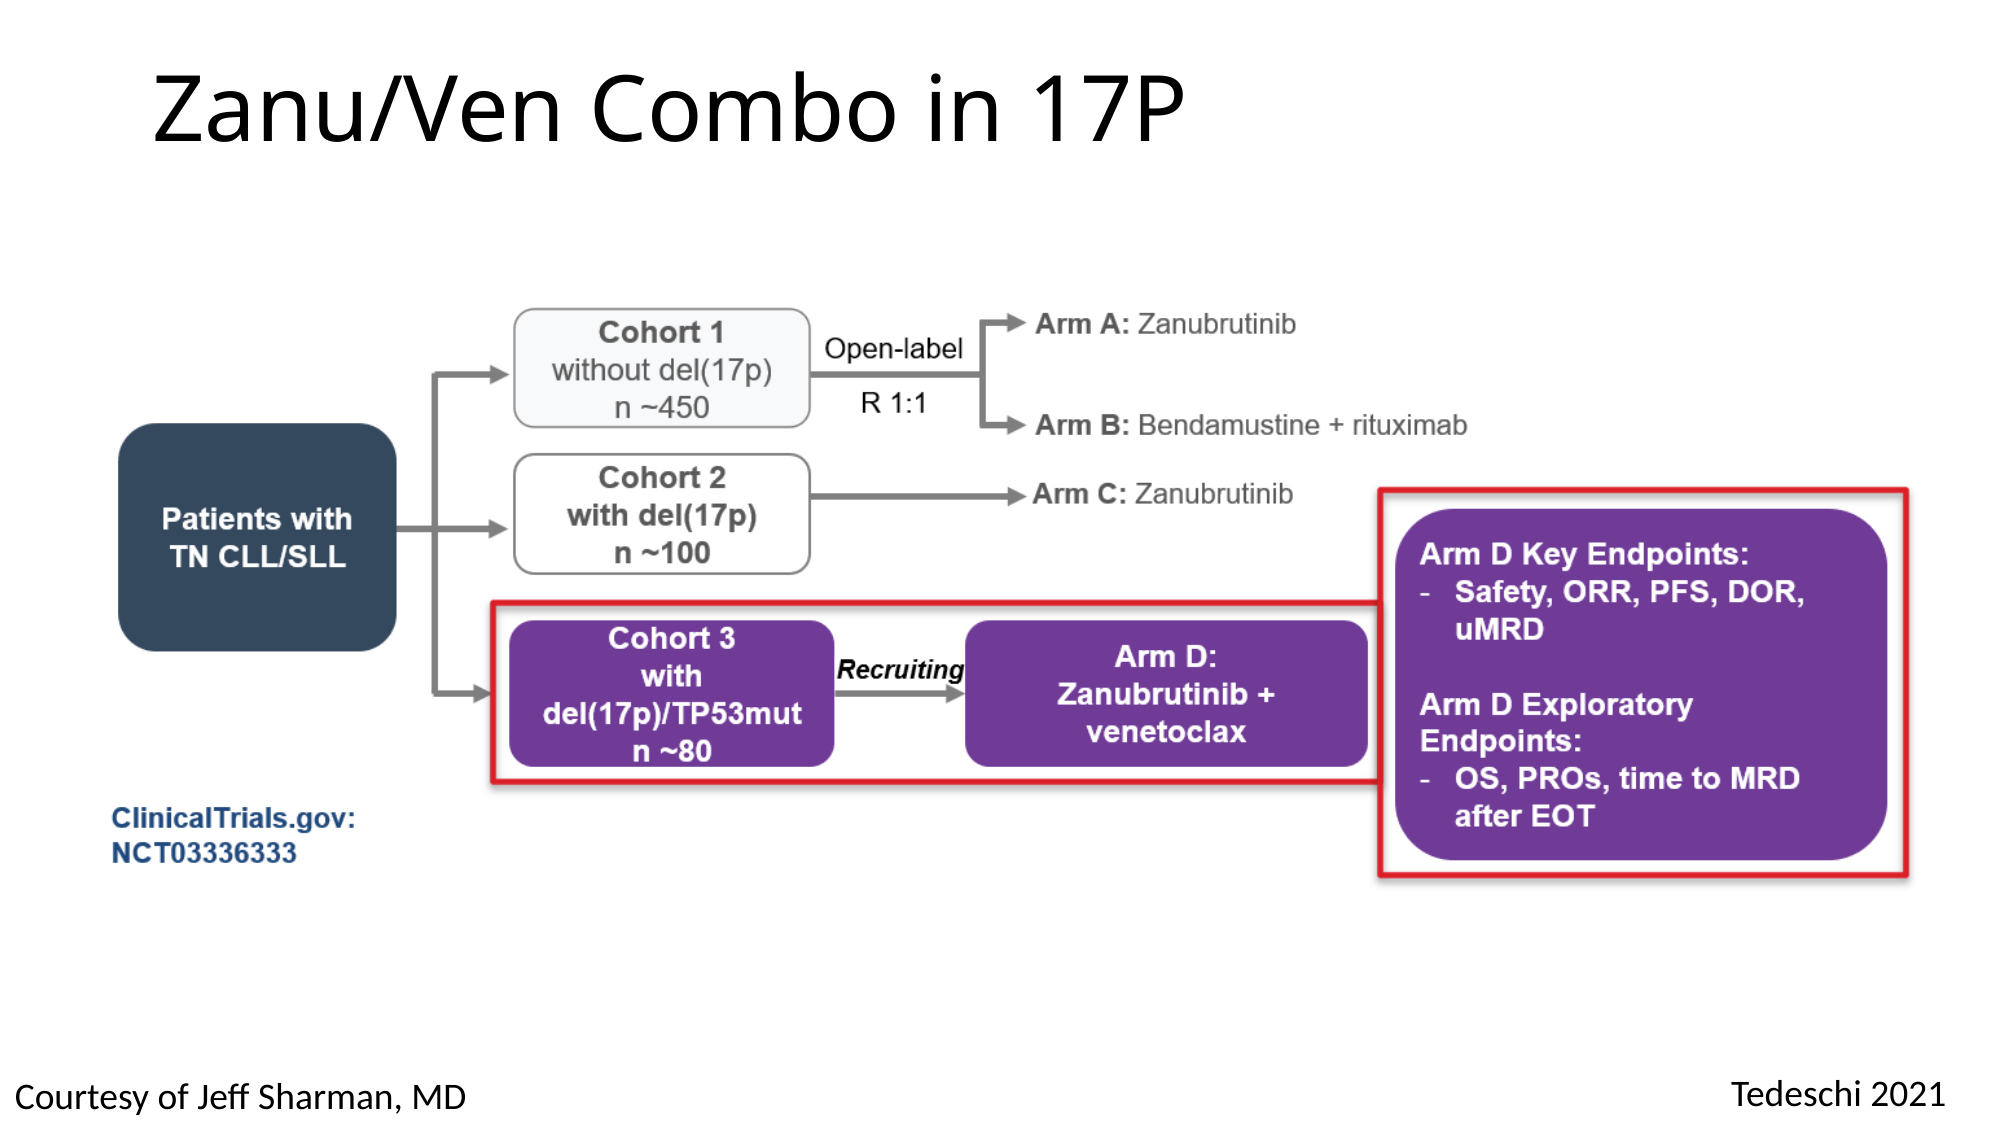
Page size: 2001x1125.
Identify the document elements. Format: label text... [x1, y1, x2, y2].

text_box Courtesy of Jeff Sharman, MD [0, 1064, 1012, 1125]
title Zanu/Ven Combo in 17P [137, 2, 1863, 221]
text_box Tedeschi 2021 [1716, 1061, 1995, 1122]
picture [103, 269, 1925, 898]
